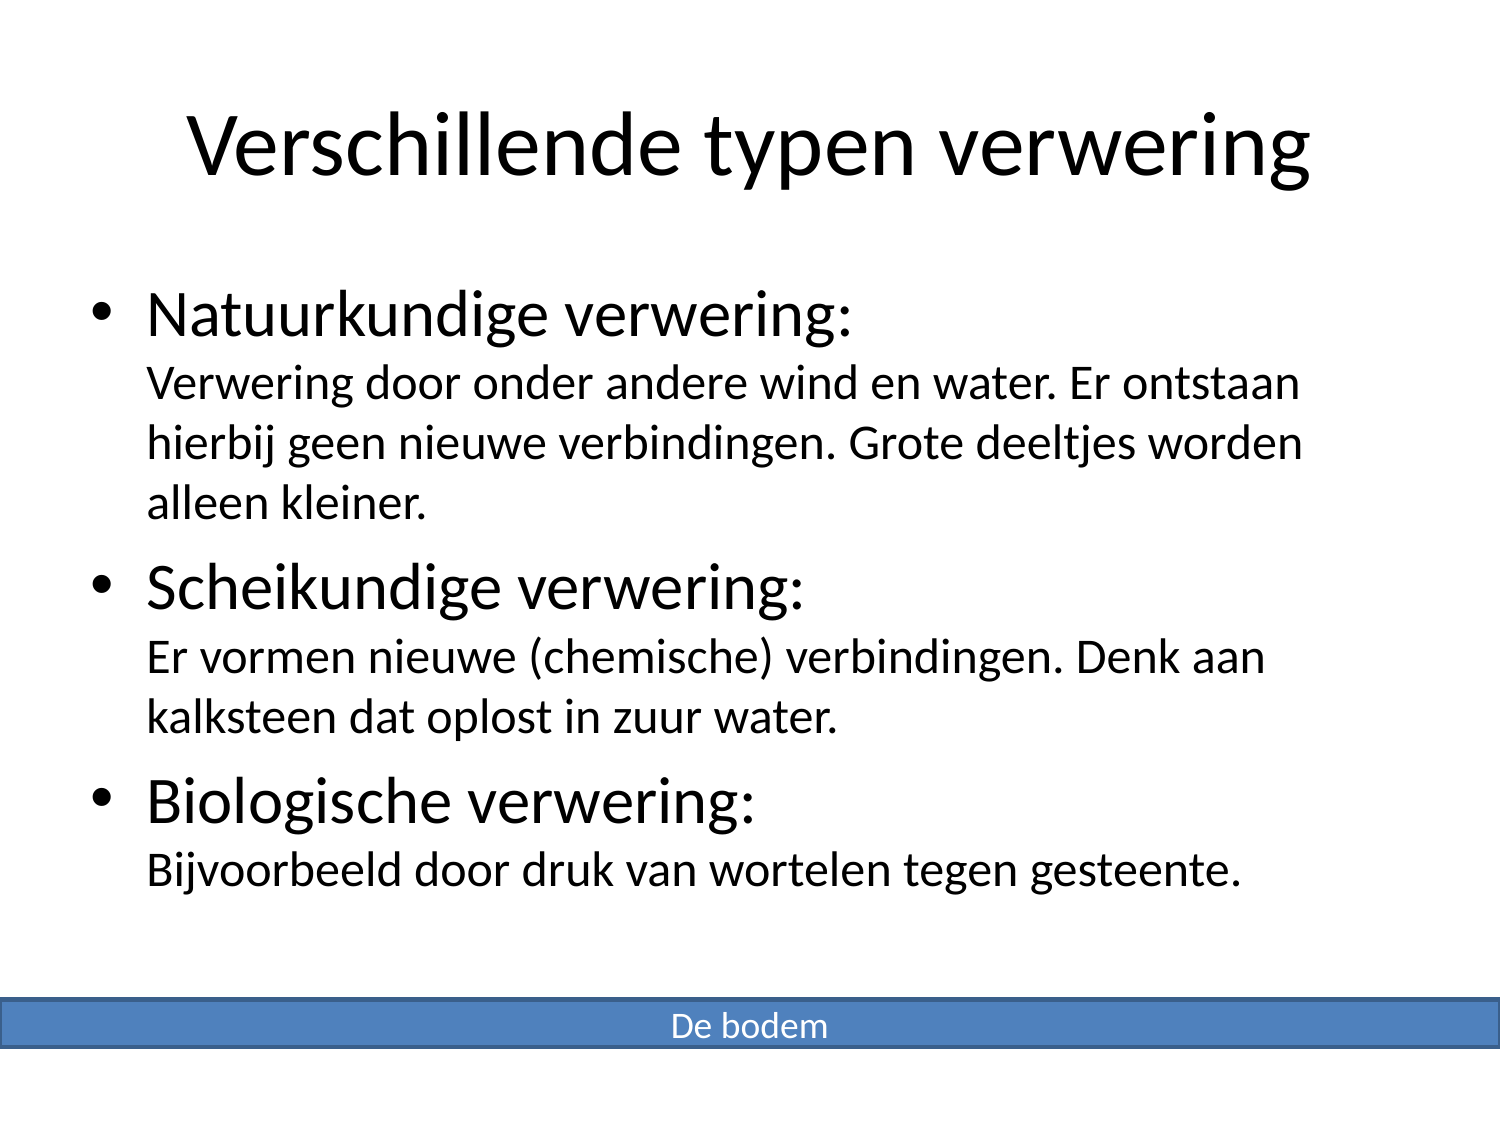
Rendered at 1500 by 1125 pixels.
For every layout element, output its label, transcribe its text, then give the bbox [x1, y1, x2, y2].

title Verschillende typen verwering [75, 45, 1425, 233]
list Natuurkundige verwering: Verwering door onder andere wind en water. Er ontstaan hierbij geen nieuwe verbindingen. Grote deeltjes worden alleen kleiner. Scheikundige verwering: Er vormen nieuwe (chemische) verbindingen. Denk aan kalksteen dat oplost in zuur water. Biologische verwering: Bijvoorbeeld door druk van wortelen tegen gesteente. [75, 262, 1425, 997]
text_box De bodem [0, 997, 1500, 1049]
